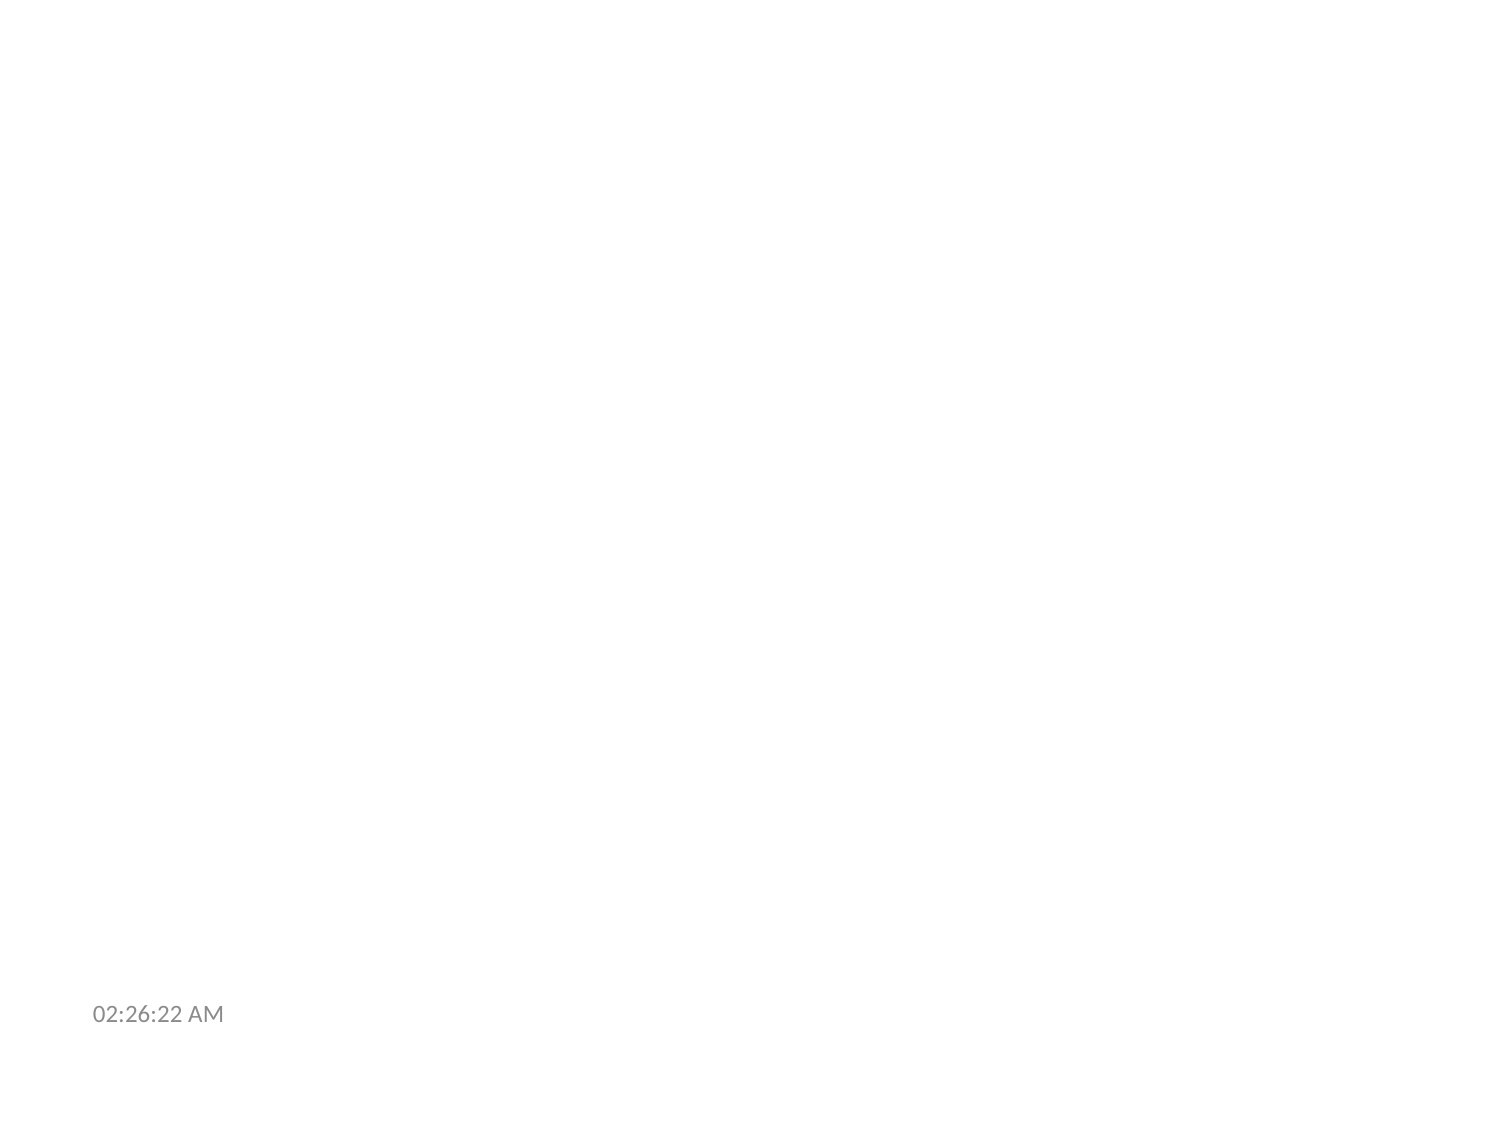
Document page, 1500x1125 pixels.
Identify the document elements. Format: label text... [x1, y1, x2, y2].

text_box 3:35:09 PM [77, 982, 428, 1043]
